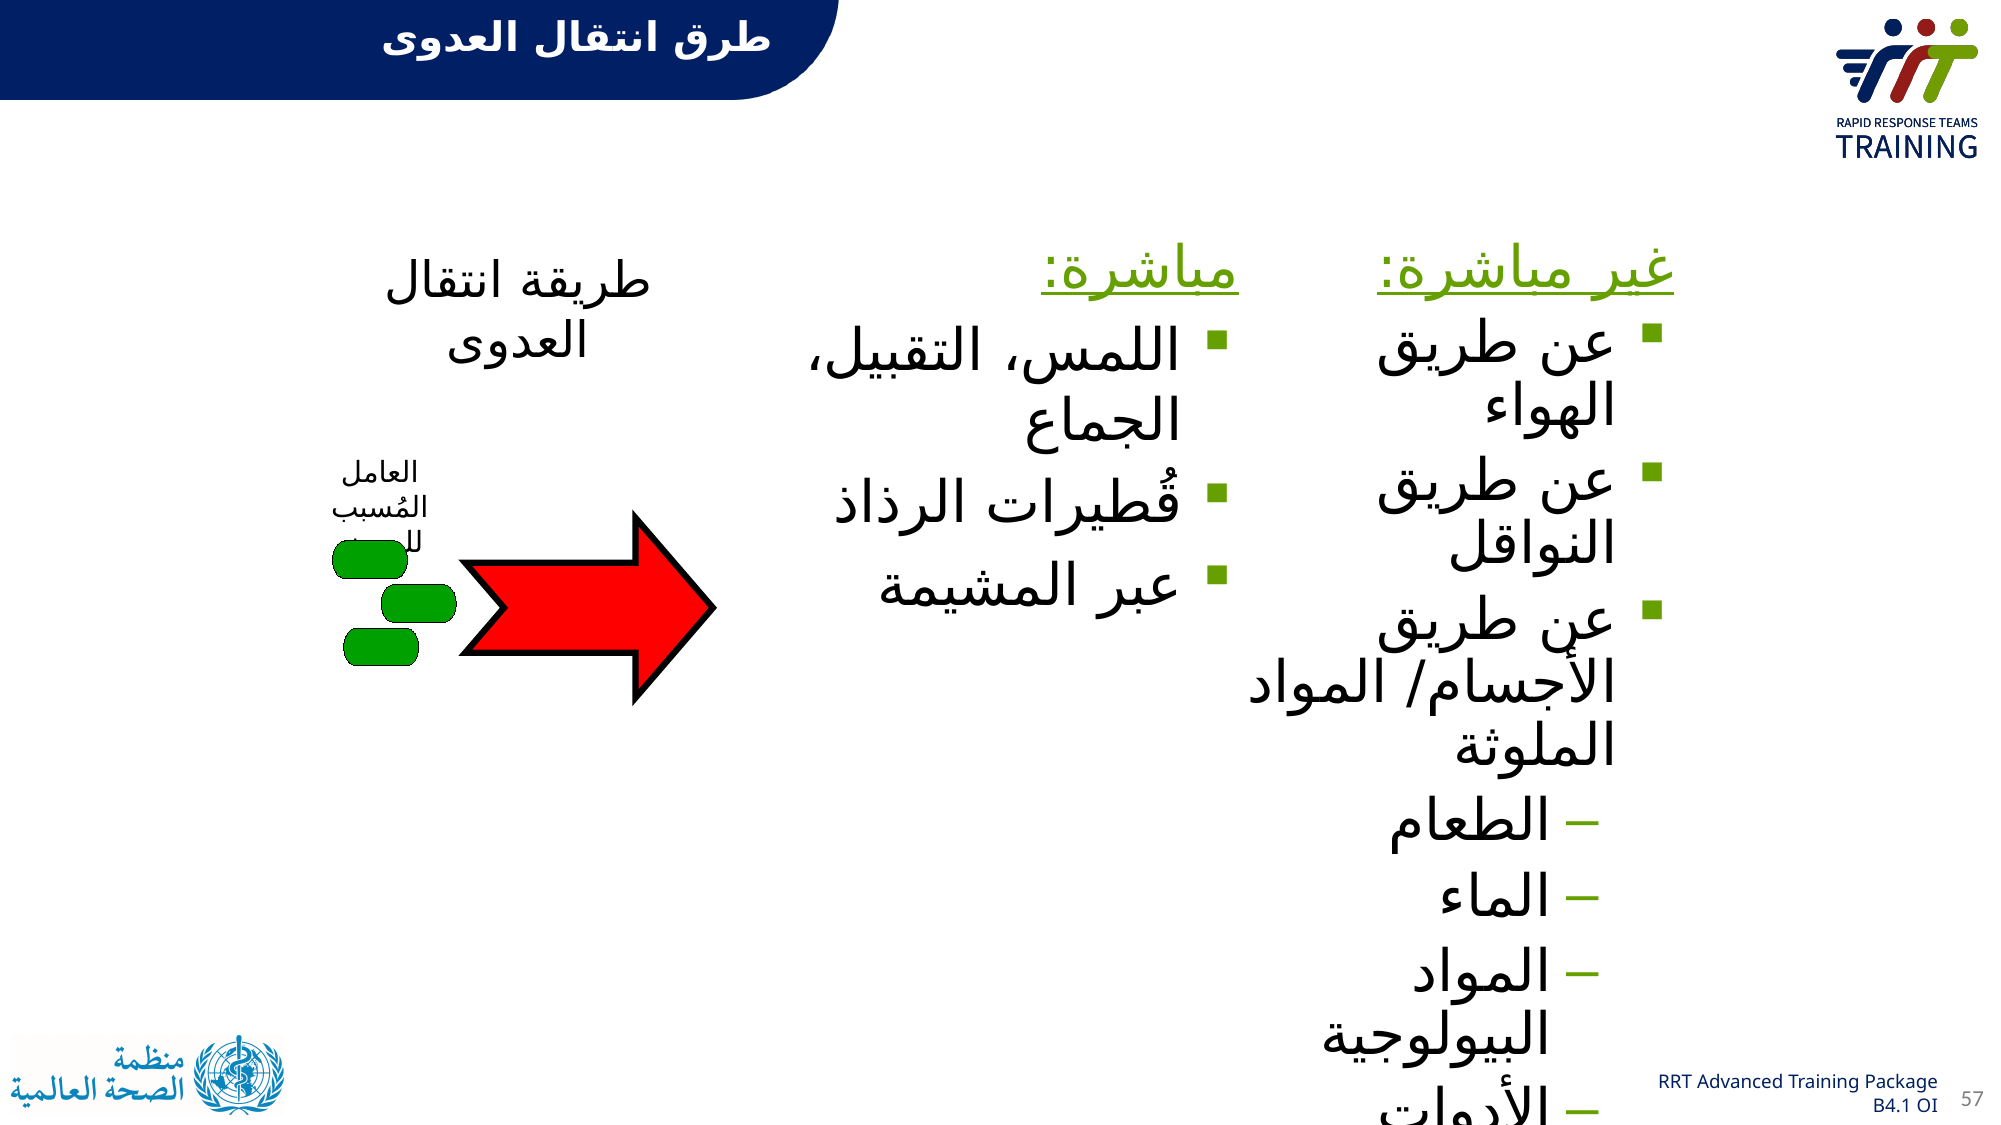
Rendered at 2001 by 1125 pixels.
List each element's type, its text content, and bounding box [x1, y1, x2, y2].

text_box [465, 517, 713, 698]
picture [1835, 19, 1978, 167]
text_box [381, 584, 457, 623]
text_box غير مباشرة: عن طريق الهواء عن طريق النواقل عن طريق الأجسام/ المواد الملوثة الطعام الماء المواد البيولوجية الأدوات المُعْدِيَة أخرى [1233, 222, 1682, 1125]
picture [11, 1035, 284, 1115]
text_box مباشرة: اللمس، التقبيل، الجماع قُطيرات الرذاذ عبر المشيمة [781, 222, 1233, 625]
text_box العامل المُسبب للمرض [293, 445, 466, 566]
text_box طريقة انتقال العدوى [338, 240, 699, 376]
text_box [343, 628, 419, 666]
text_box [332, 540, 408, 579]
picture [241, 1050, 247, 1059]
text_box طرق انتقال العدوى [24, 8, 782, 69]
picture [0, 0, 839, 100]
